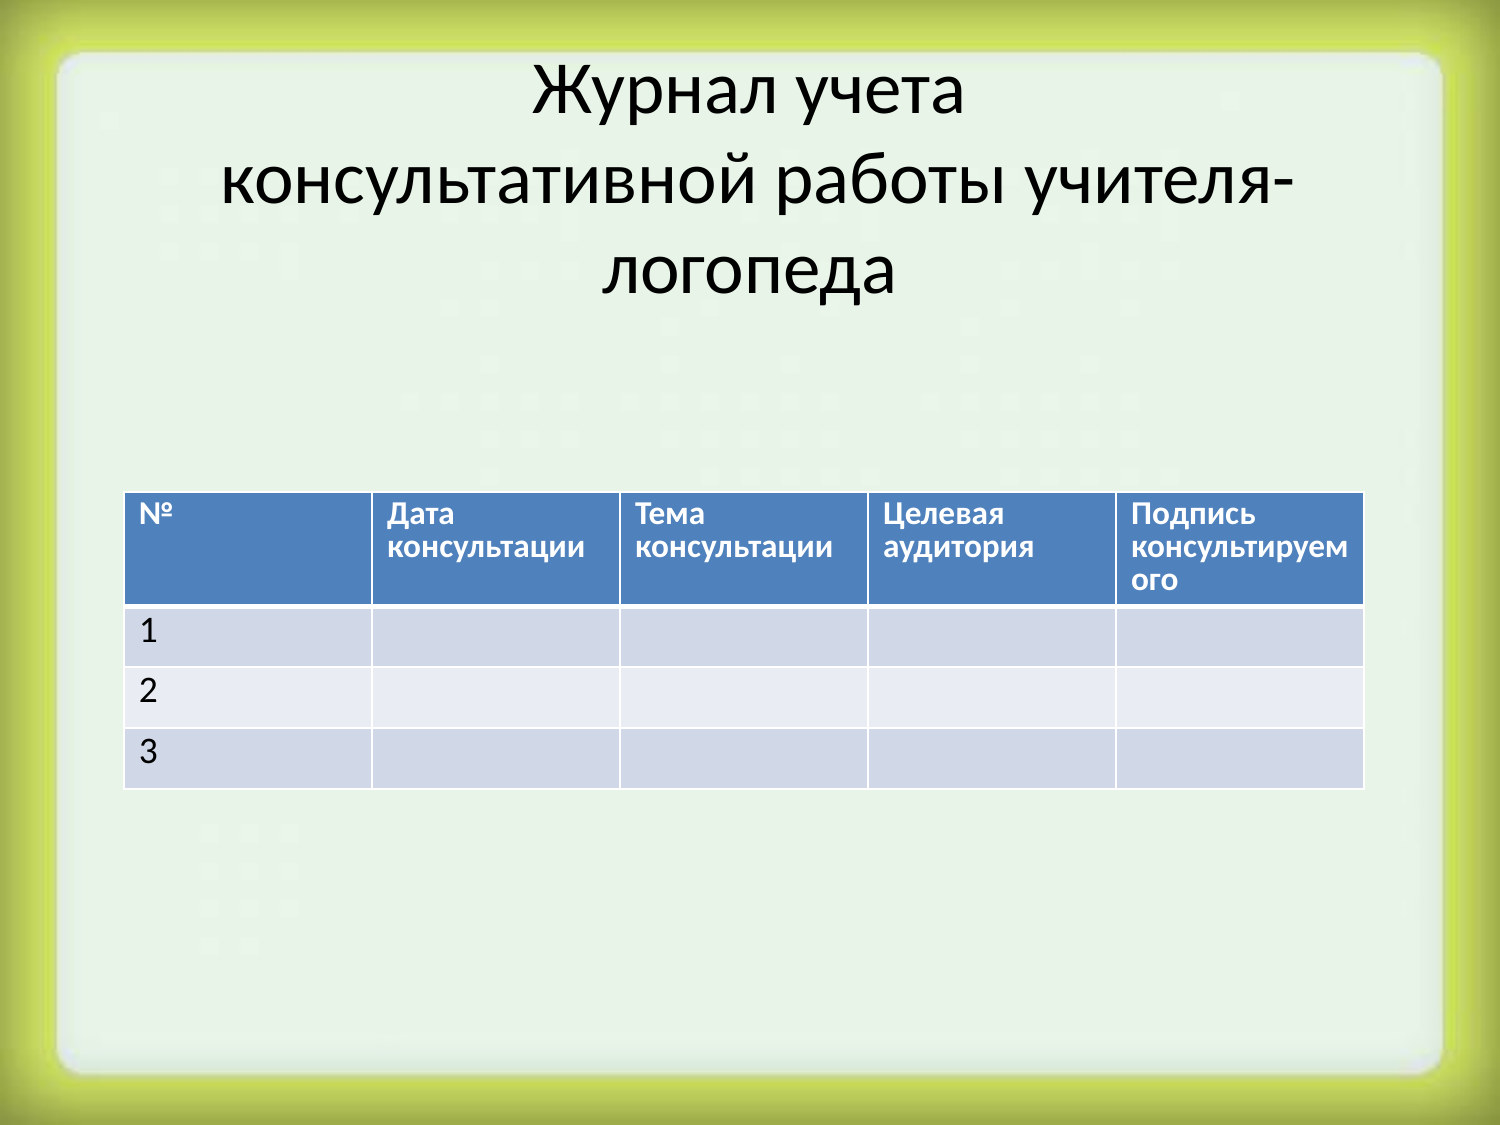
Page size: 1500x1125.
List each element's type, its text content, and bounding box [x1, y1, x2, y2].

table_cell [373, 609, 619, 666]
table_cell [621, 609, 867, 666]
table_header Подпись консультируемого [1117, 493, 1363, 604]
table_cell 3 [125, 729, 371, 788]
table_cell [869, 729, 1115, 788]
table_cell [1117, 609, 1363, 666]
table_cell [869, 668, 1115, 727]
table_header № [125, 493, 371, 604]
table_header Целевая аудитория [869, 493, 1115, 604]
table_cell [373, 729, 619, 788]
table_header Тема консультации [621, 493, 867, 604]
table_cell [373, 668, 619, 727]
table_cell [621, 729, 867, 788]
table_cell [869, 609, 1115, 666]
table_cell [621, 668, 867, 727]
table_cell 2 [125, 668, 371, 727]
table_cell [1117, 729, 1363, 788]
table_cell [1117, 668, 1363, 727]
table_cell 1 [125, 609, 371, 666]
title Журнал учета консультативной работы учителя-логопеда [75, 45, 1425, 303]
table_header Дата консультации [373, 493, 619, 604]
picture [0, 0, 1500, 1125]
